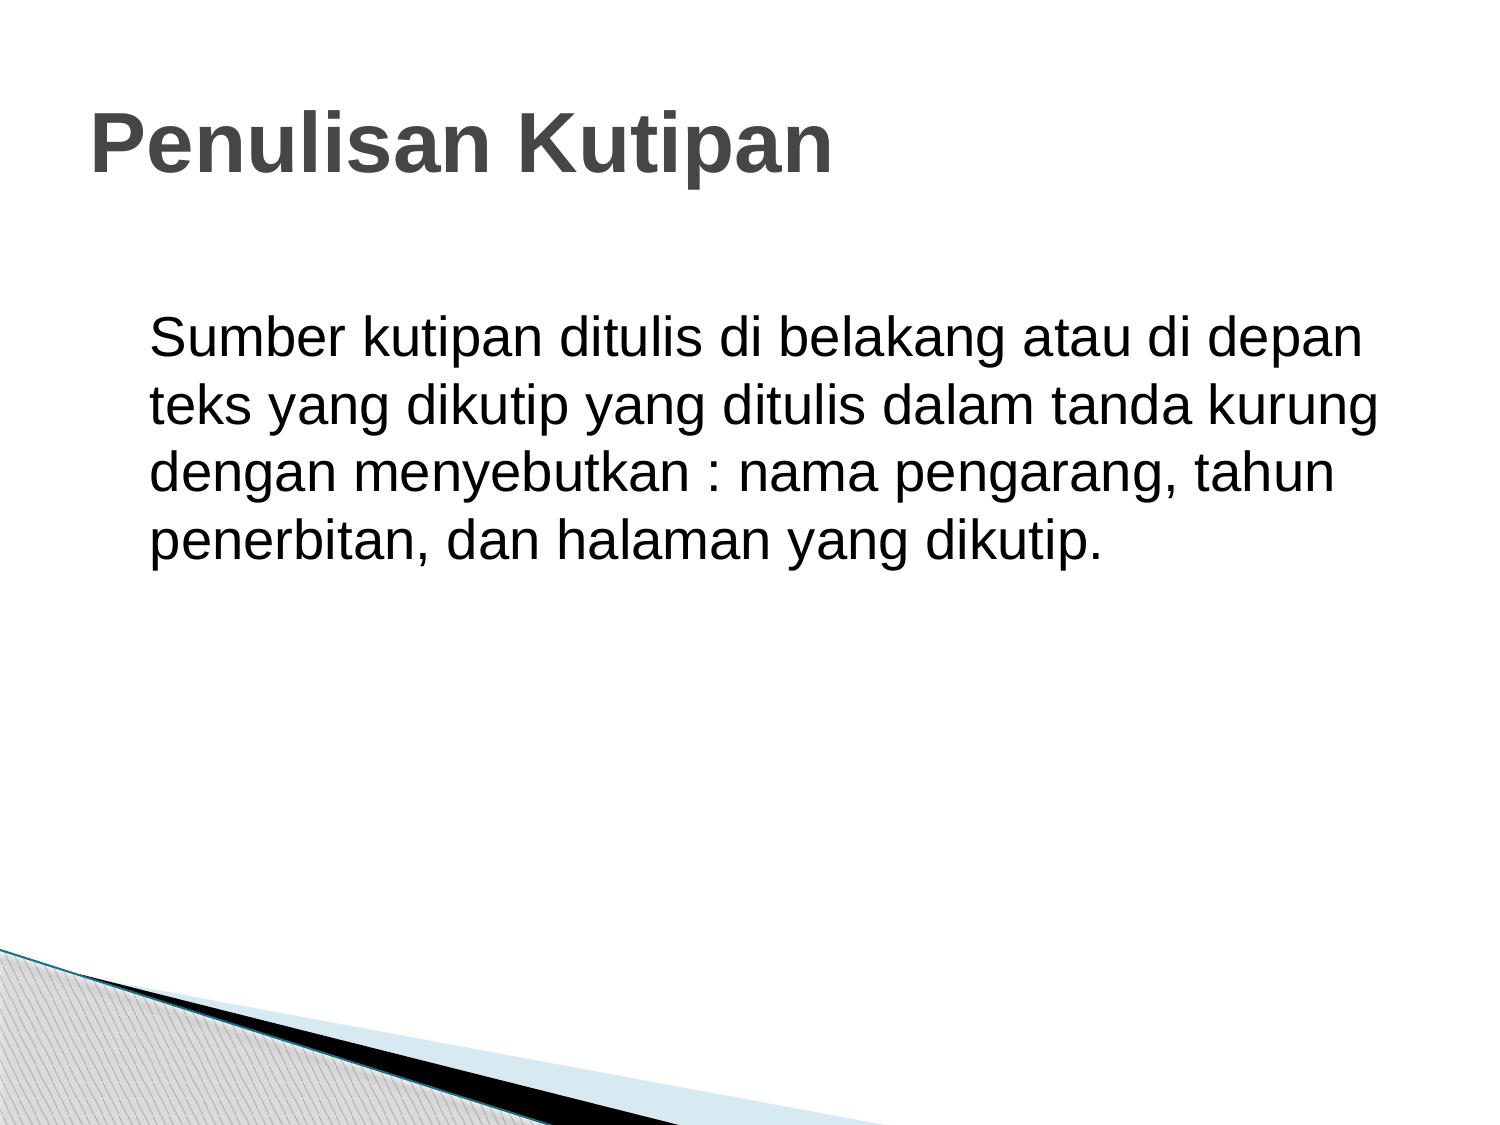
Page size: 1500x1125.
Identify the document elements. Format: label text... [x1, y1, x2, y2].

list Sumber kutipan ditulis di belakang atau di depan teks yang dikutip yang ditulis dalam tanda kurung dengan menyebutkan : nama pengarang, tahun penerbitan, dan halaman yang dikutip. [75, 292, 1425, 1005]
title Penulisan Kutipan [75, 45, 1425, 233]
